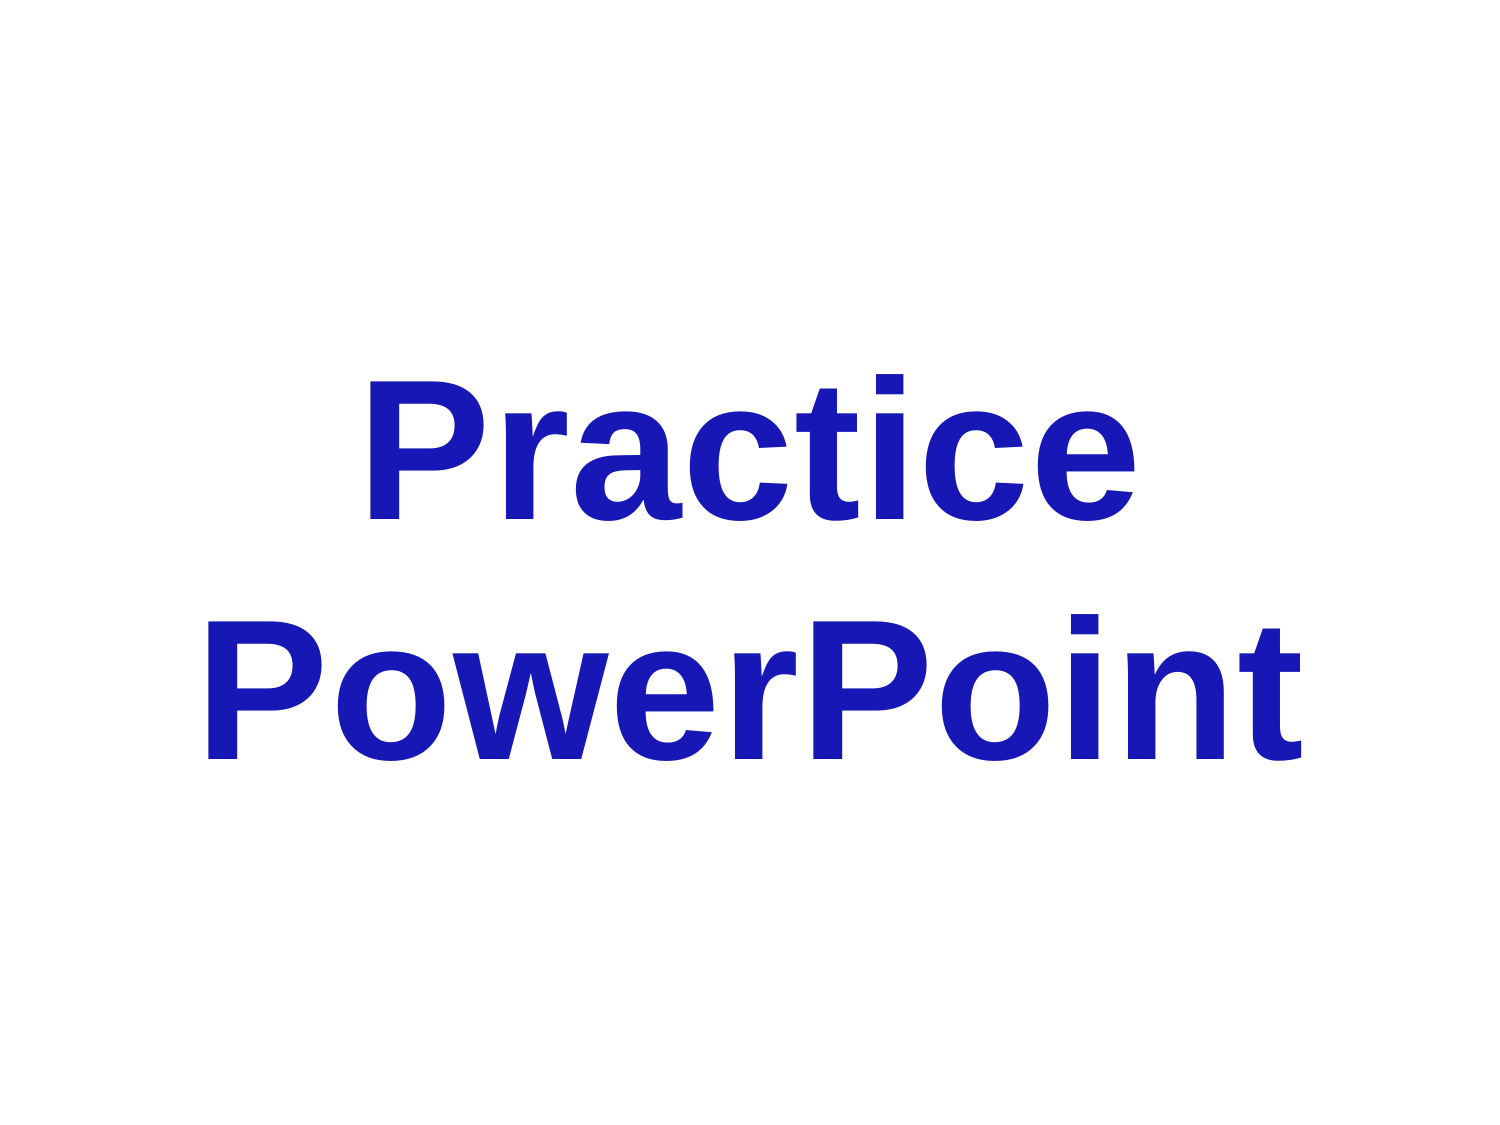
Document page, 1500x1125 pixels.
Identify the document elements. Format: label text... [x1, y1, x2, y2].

text_box Practice PowerPoint [180, 312, 1321, 808]
